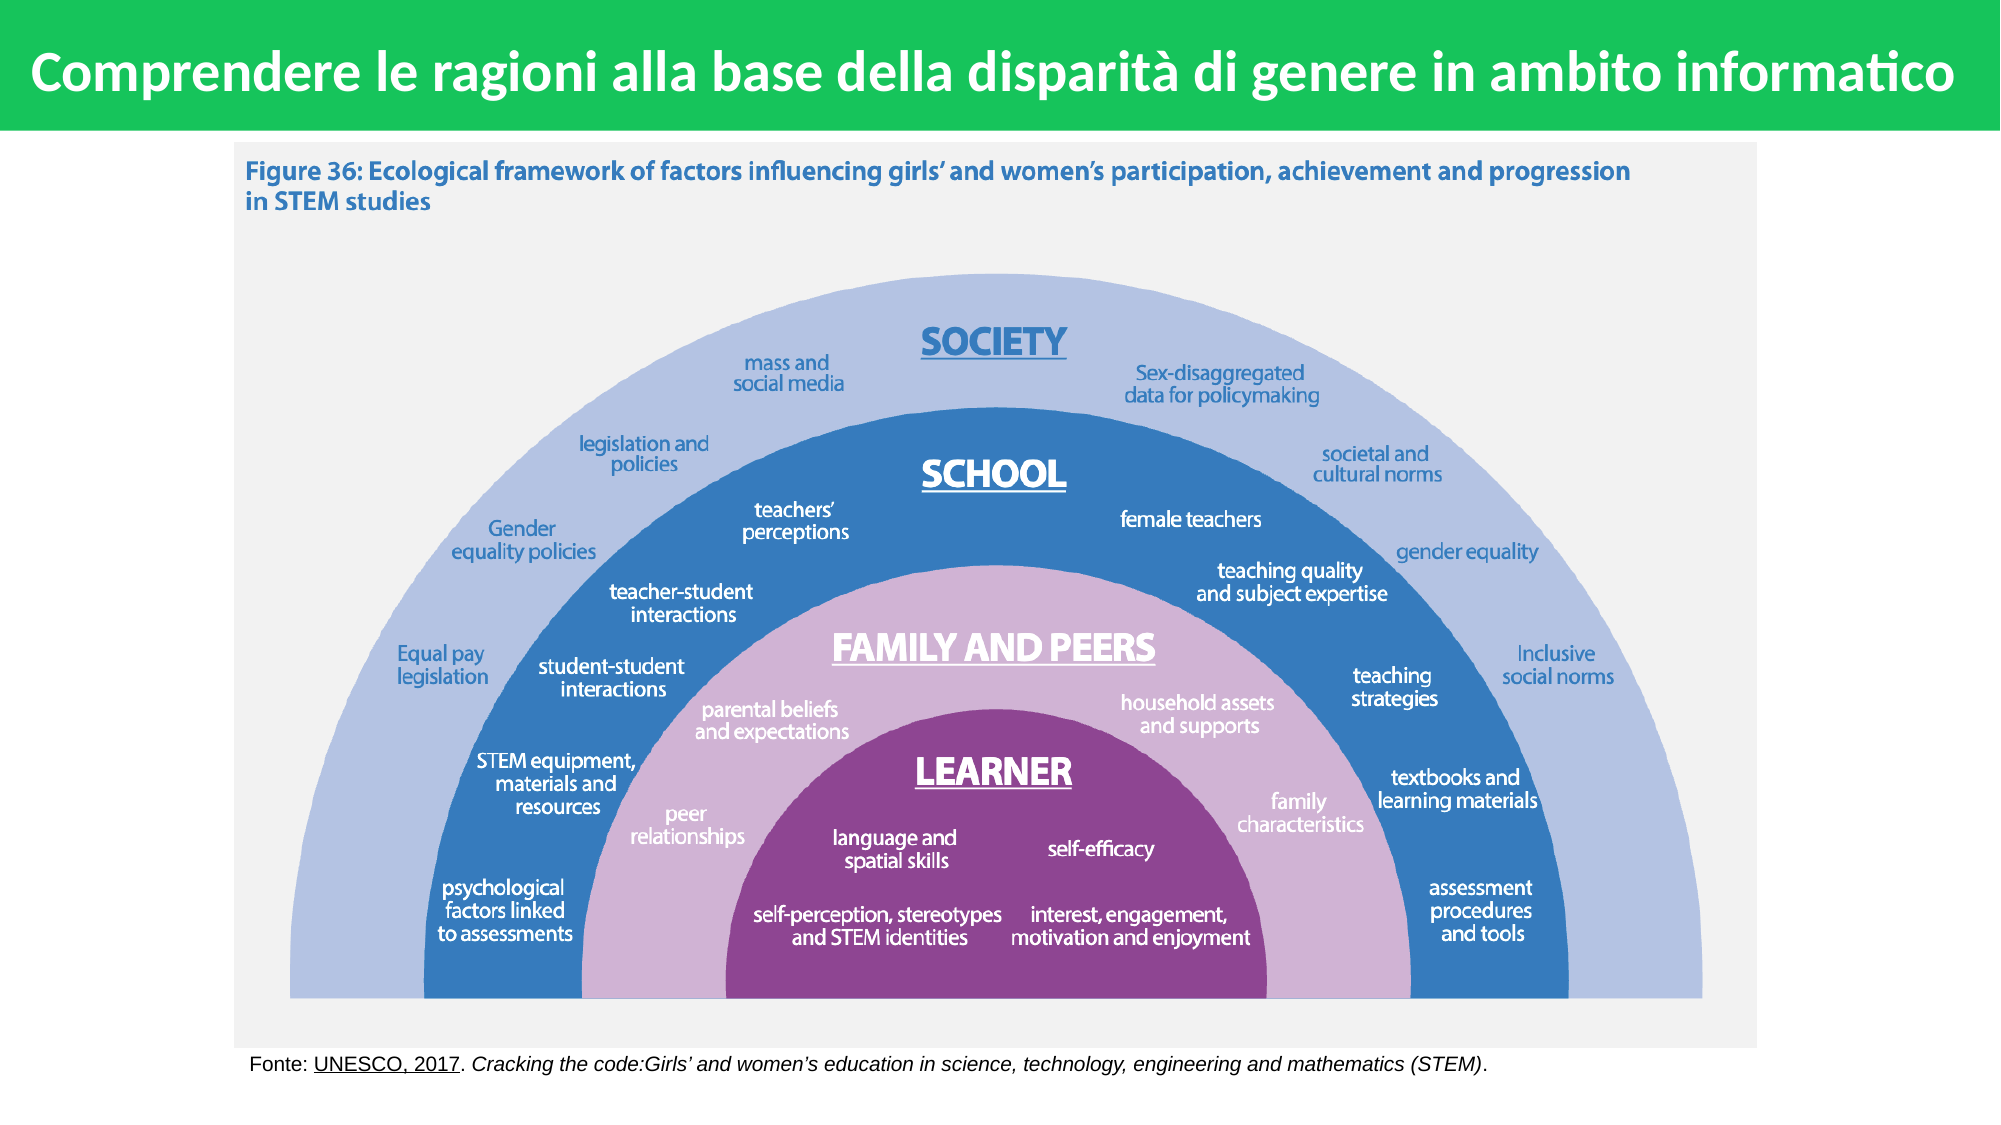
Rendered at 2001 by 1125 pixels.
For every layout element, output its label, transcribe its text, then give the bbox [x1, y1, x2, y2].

title Comprendere le ragioni alla base della disparità di genere in ambito informatico [16, 13, 1976, 131]
picture [234, 141, 1758, 1048]
text_box Fonte: UNESCO, 2017. Cracking the code:Girls’ and women’s education in science, technology, engineering and mathematics (STEM). [234, 1054, 1757, 1125]
